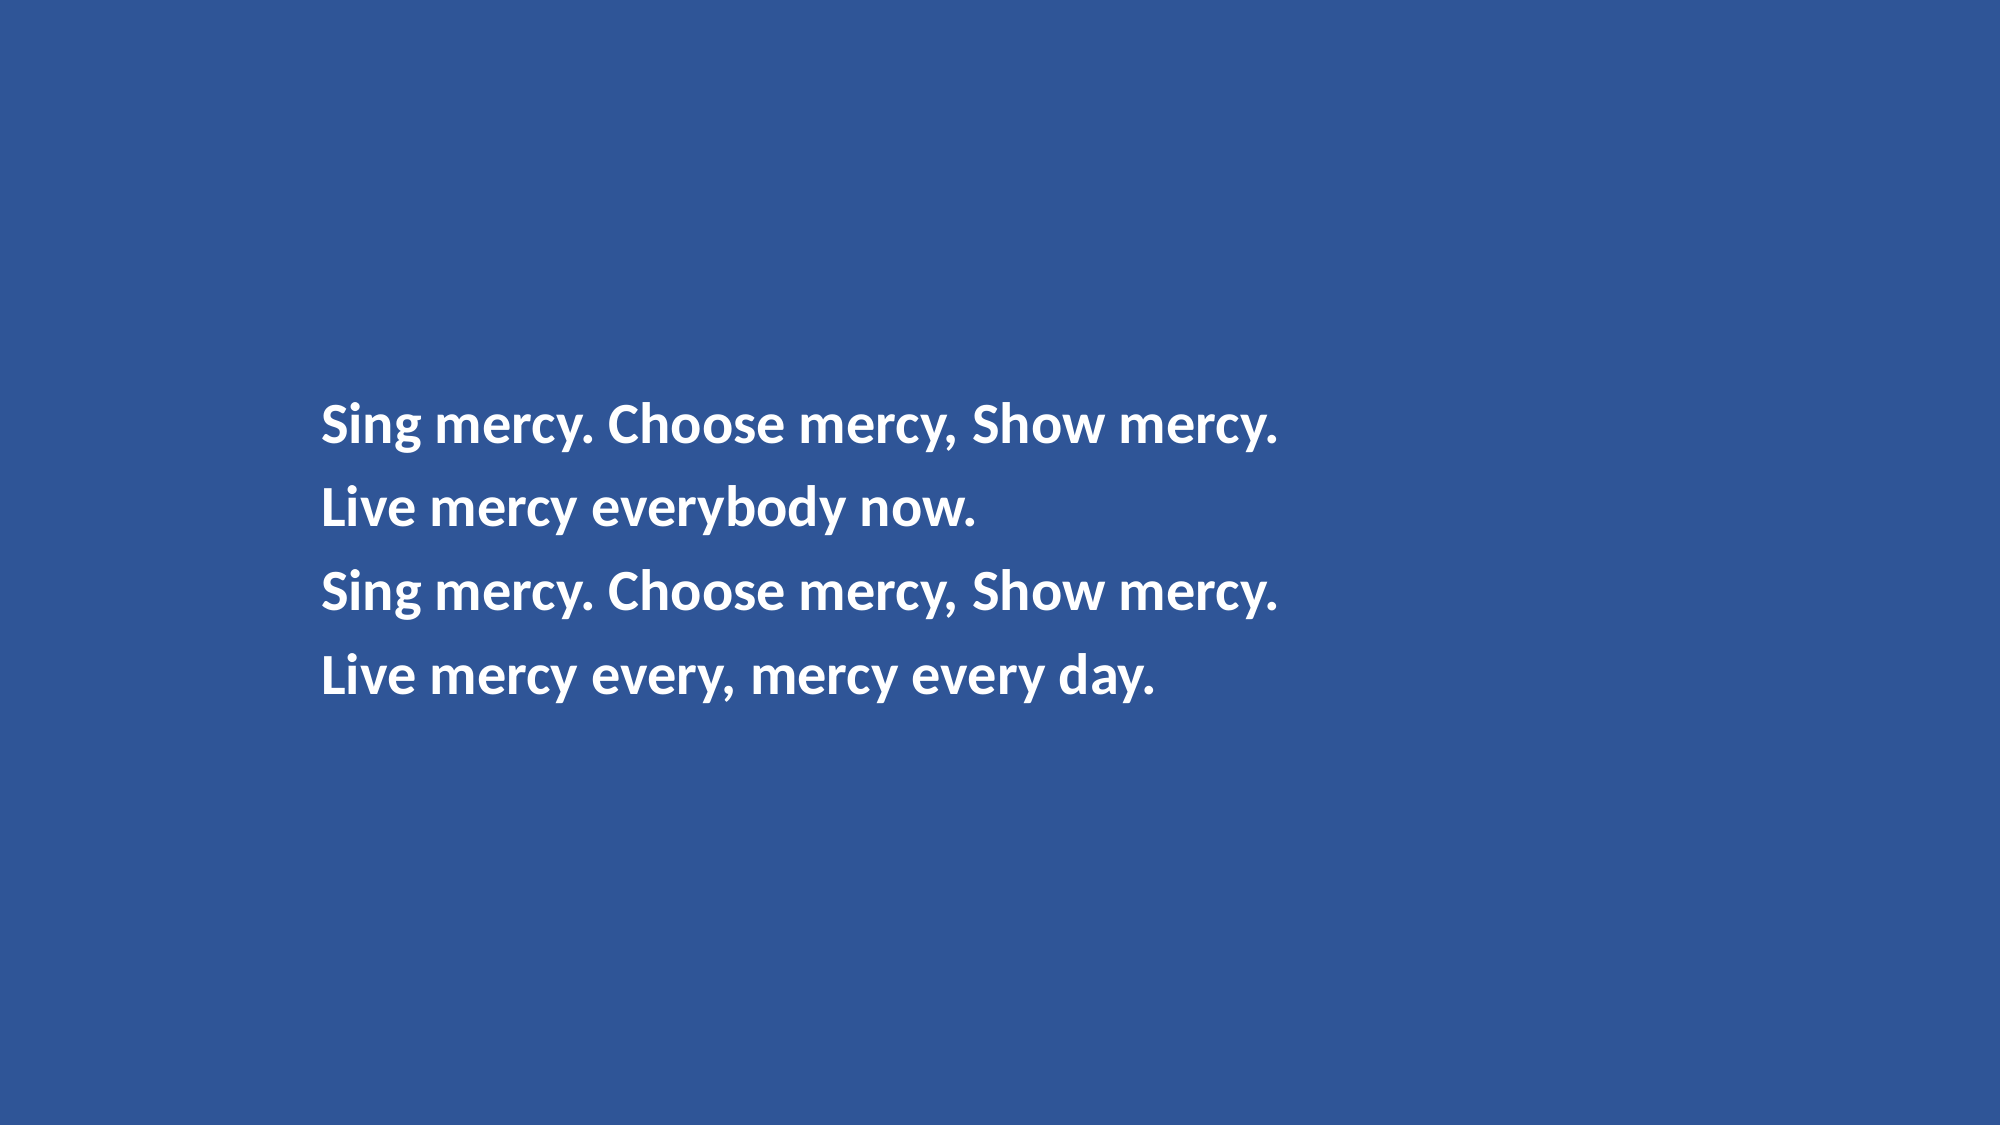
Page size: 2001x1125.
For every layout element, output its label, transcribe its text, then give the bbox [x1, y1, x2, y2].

list Sing mercy. Choose mercy, Show mercy. Live mercy everybody now. Sing mercy. Choose mercy, Show mercy. Live mercy every, mercy every day. [306, 385, 1694, 740]
